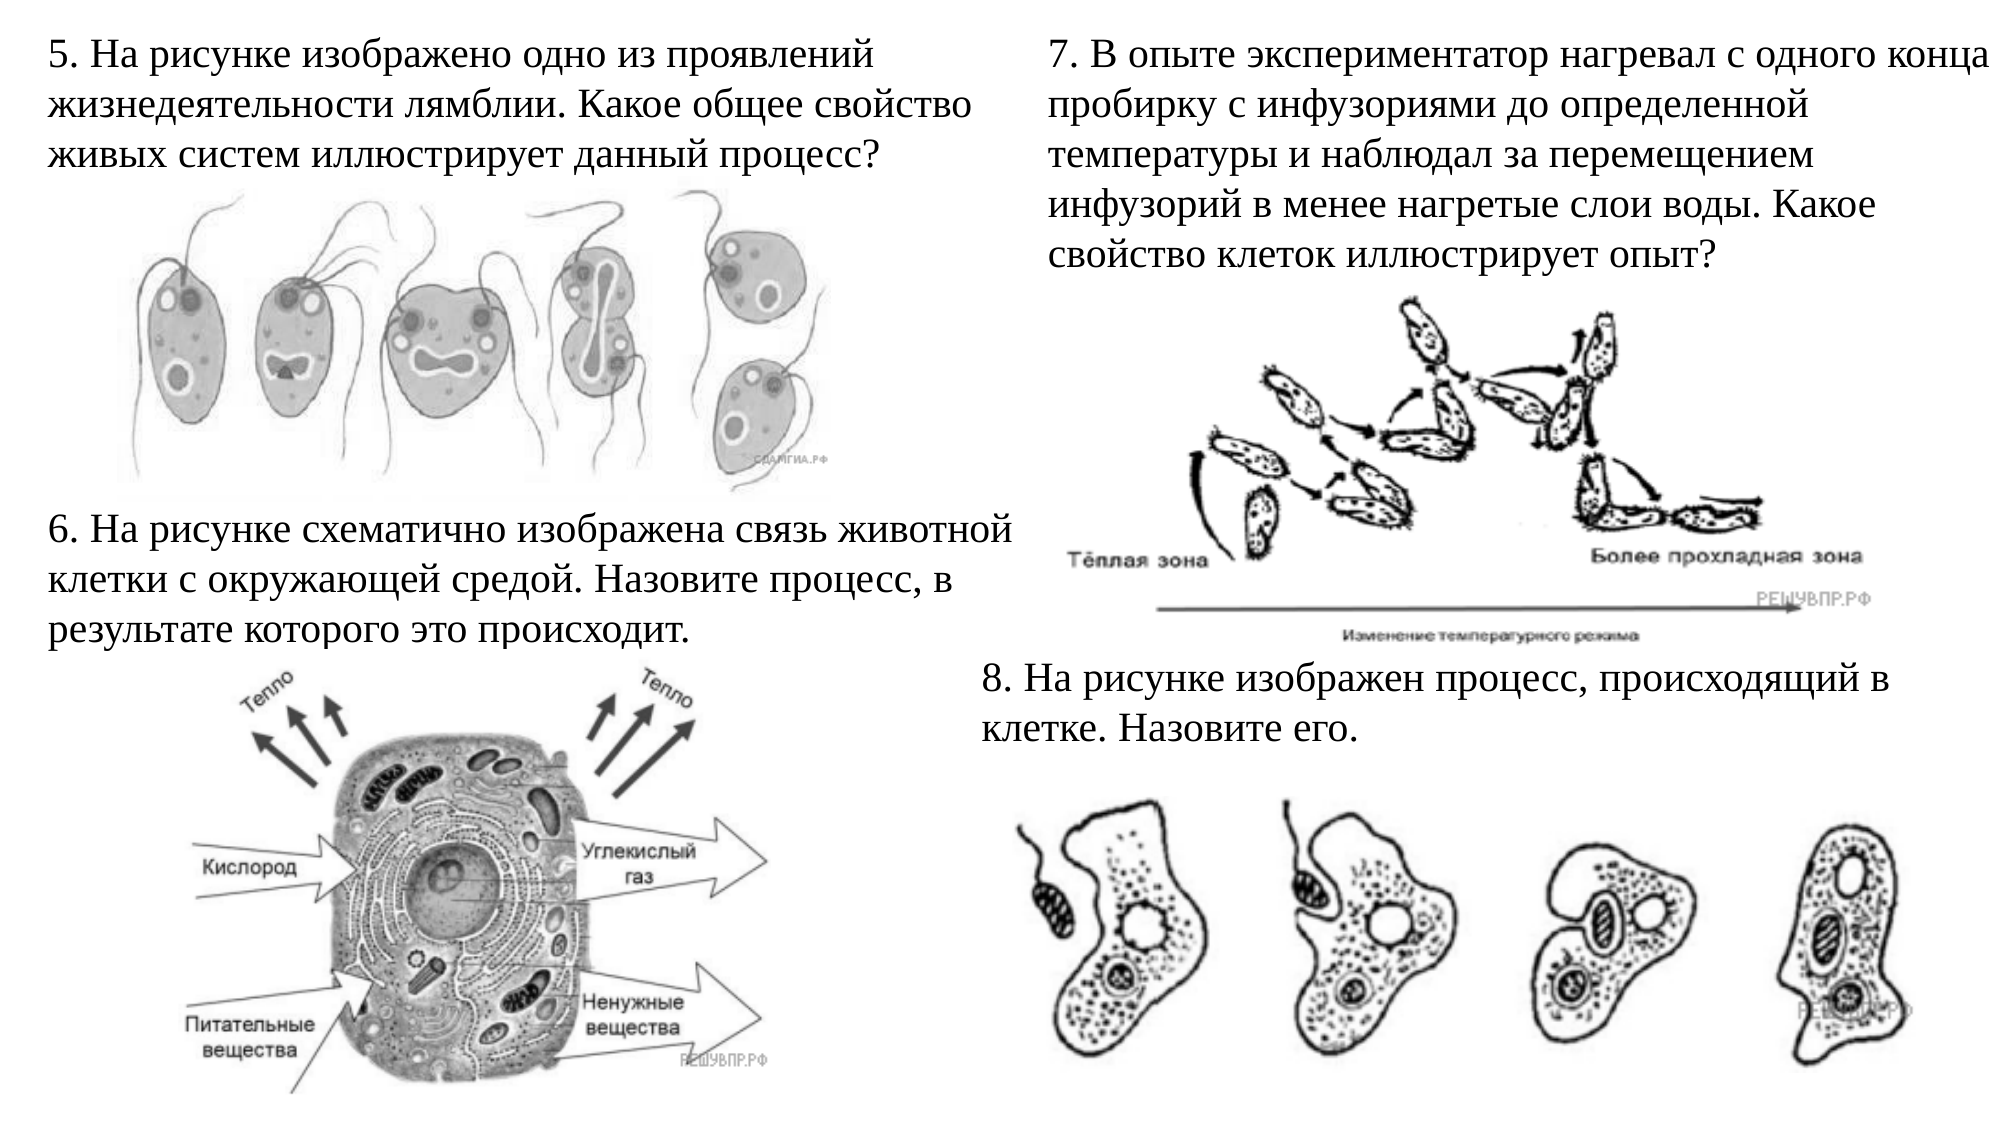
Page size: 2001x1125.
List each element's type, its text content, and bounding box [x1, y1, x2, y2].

picture [1058, 290, 1876, 650]
picture [178, 649, 771, 1107]
picture [117, 176, 831, 502]
picture [999, 796, 1918, 1073]
text_box 8. На рисунке изображен процесс, происходящий в клетке. Назовите его. [966, 641, 1967, 757]
text_box 6. На рисунке схематично изображена связь животной клетки с окружающей средой. Назовите процесс, в результате которого это происходит. [33, 493, 1033, 659]
text_box 5. На рисунке изображено одно из проявлений жизнедеятельности лямблии. Какое общее свойство живых систем иллюстрирует данный процесс? [33, 18, 1033, 184]
text_box 7. В опыте экспериментатор нагревал с одного конца пробирку с инфузориями до определенной температуры и наблюдал за перемещением инфузорий в менее нагретые слои воды. Какое свойство клеток иллюстрирует опыт? [1033, 18, 2000, 284]
